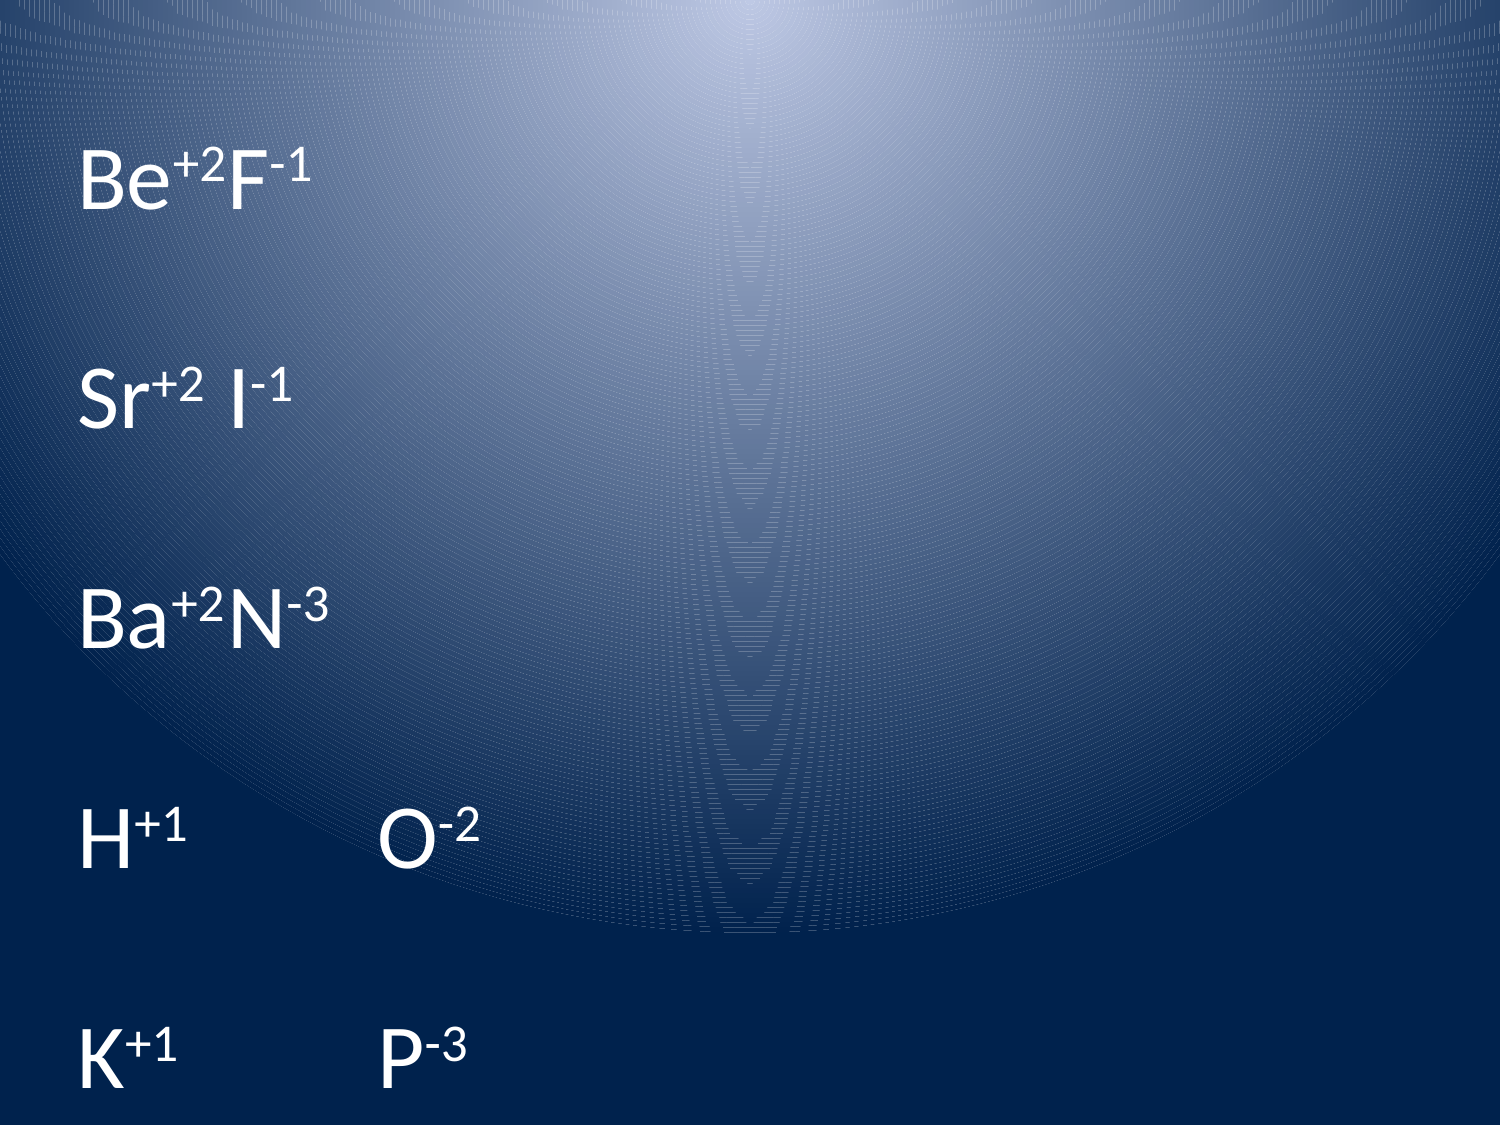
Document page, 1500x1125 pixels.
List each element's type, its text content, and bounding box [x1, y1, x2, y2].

text_box Be+2 F-1 Sr+2 I-1 Ba+2 N-3 H+1 O-2 K+1 P-3 [62, 110, 1272, 1125]
